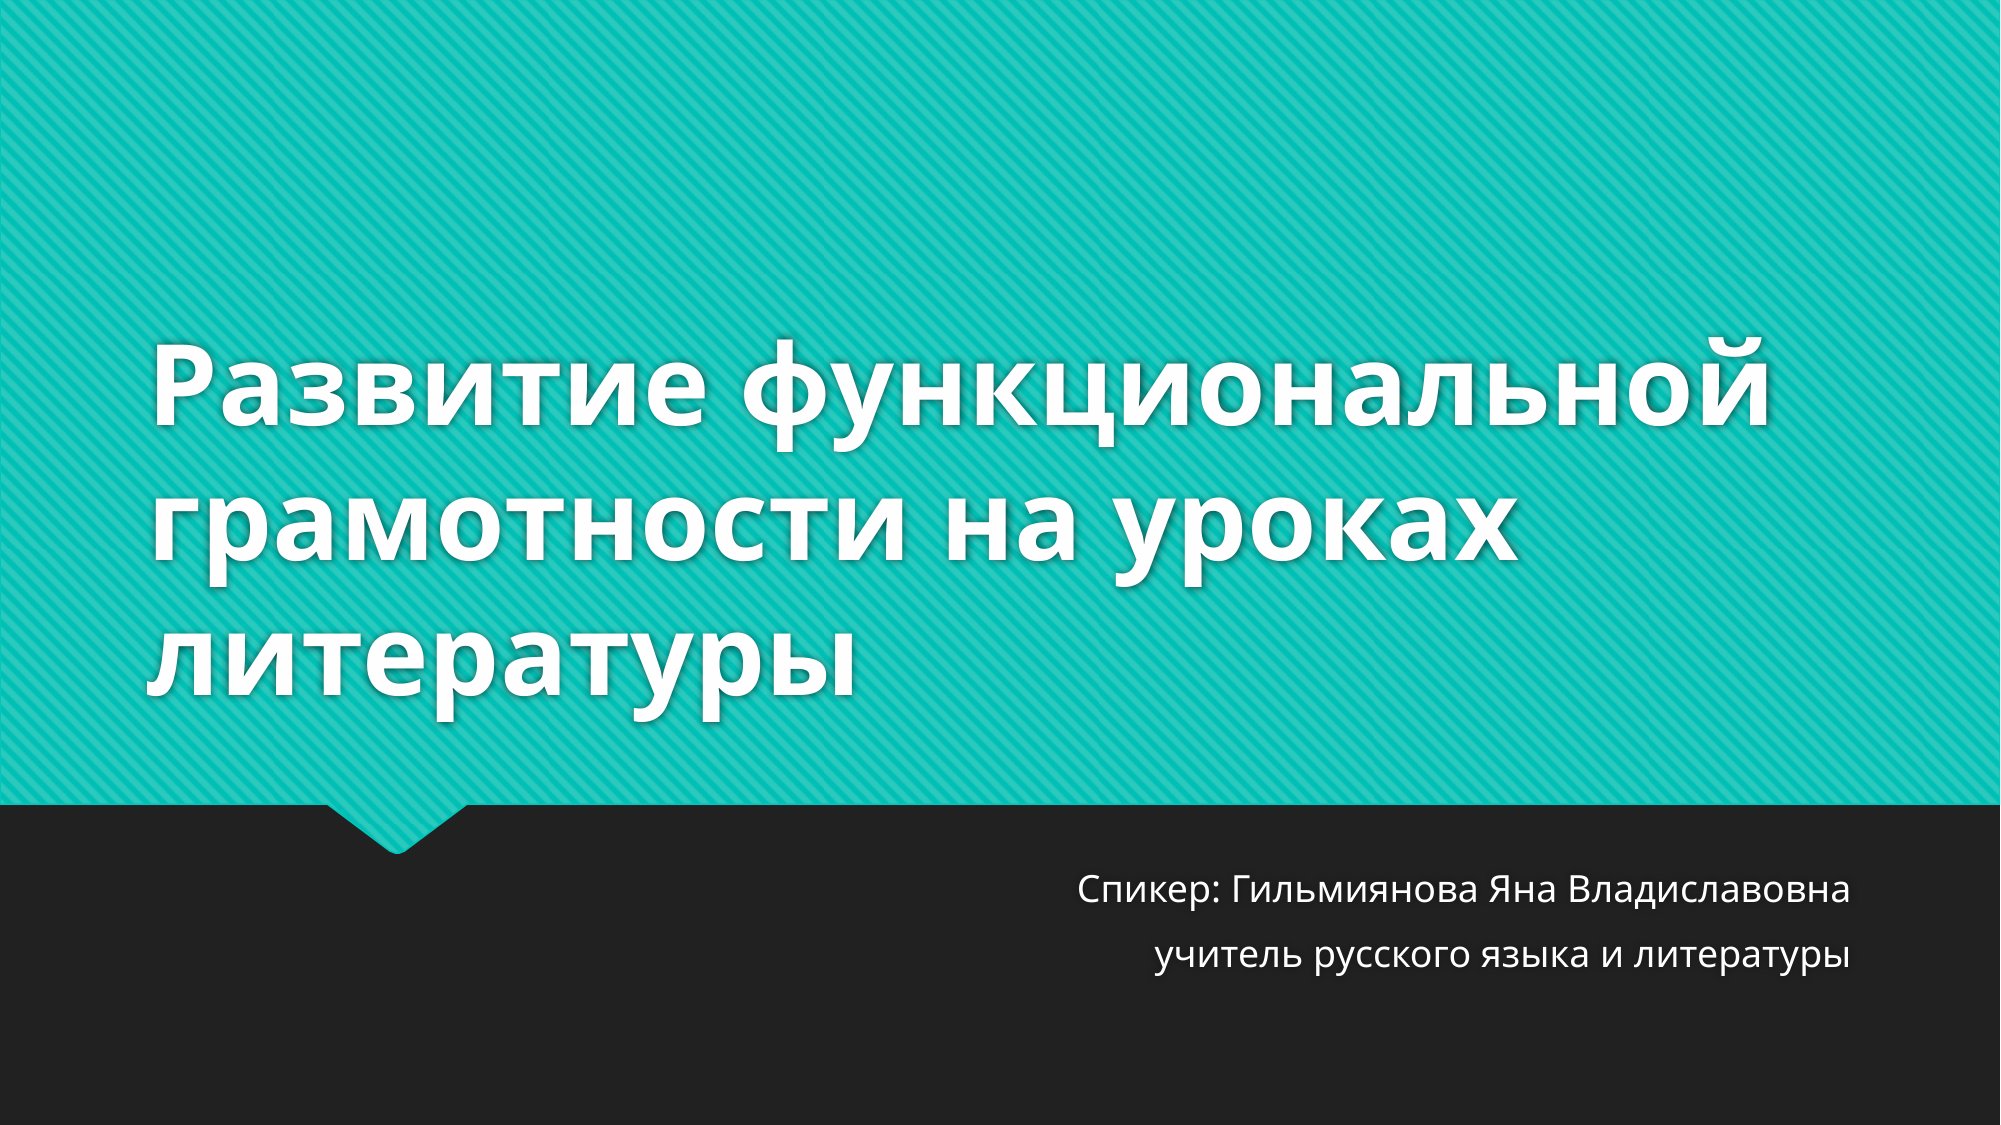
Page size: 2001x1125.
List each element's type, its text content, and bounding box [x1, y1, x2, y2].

title Развитие функциональной грамотности на уроках литературы [132, 237, 1868, 726]
subtitle Спикер: Гильмиянова Яна Владиславовна учитель русского языка и литературы [367, 857, 1868, 1008]
